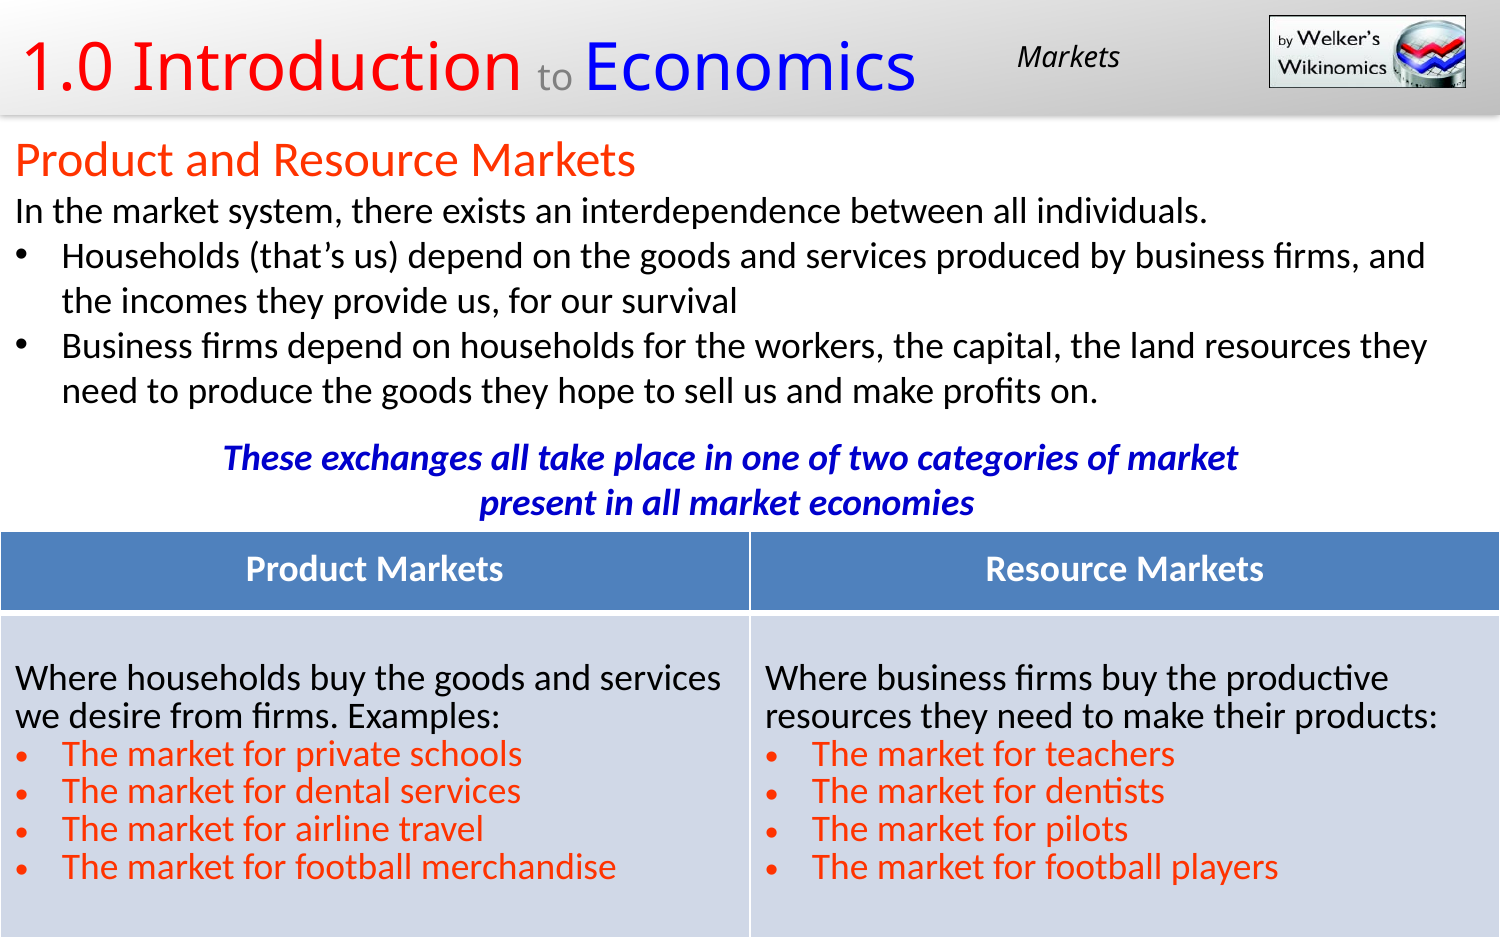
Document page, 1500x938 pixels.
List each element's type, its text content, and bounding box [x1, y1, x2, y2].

picture [1269, 15, 1466, 88]
table_cell Where business firms buy the productive resources they need to make their products: The market for teachers The market for dentists The market for pilots The market for football players [751, 616, 1499, 937]
table_header Product Markets [1, 532, 749, 610]
table_header Resource Markets [751, 532, 1499, 610]
text_box These exchanges all take place in one of two categories of market present in all market economies [187, 425, 1275, 530]
text_box Product and Resource Markets In the market system, there exists an interdependence between all individuals. Households (that’s us) depend on the goods and services produced by business firms, and the incomes they provide us, for our survival Business firms depend on households for the workers, the capital, the land resources they need to produce the goods they hope to sell us and make profits on. [0, 118, 1475, 419]
table_cell Where households buy the goods and services we desire from firms. Examples: The market for private schools The market for dental services The market for airline travel The market for football merchandise [1, 616, 749, 937]
text_box Markets [762, 30, 1375, 81]
